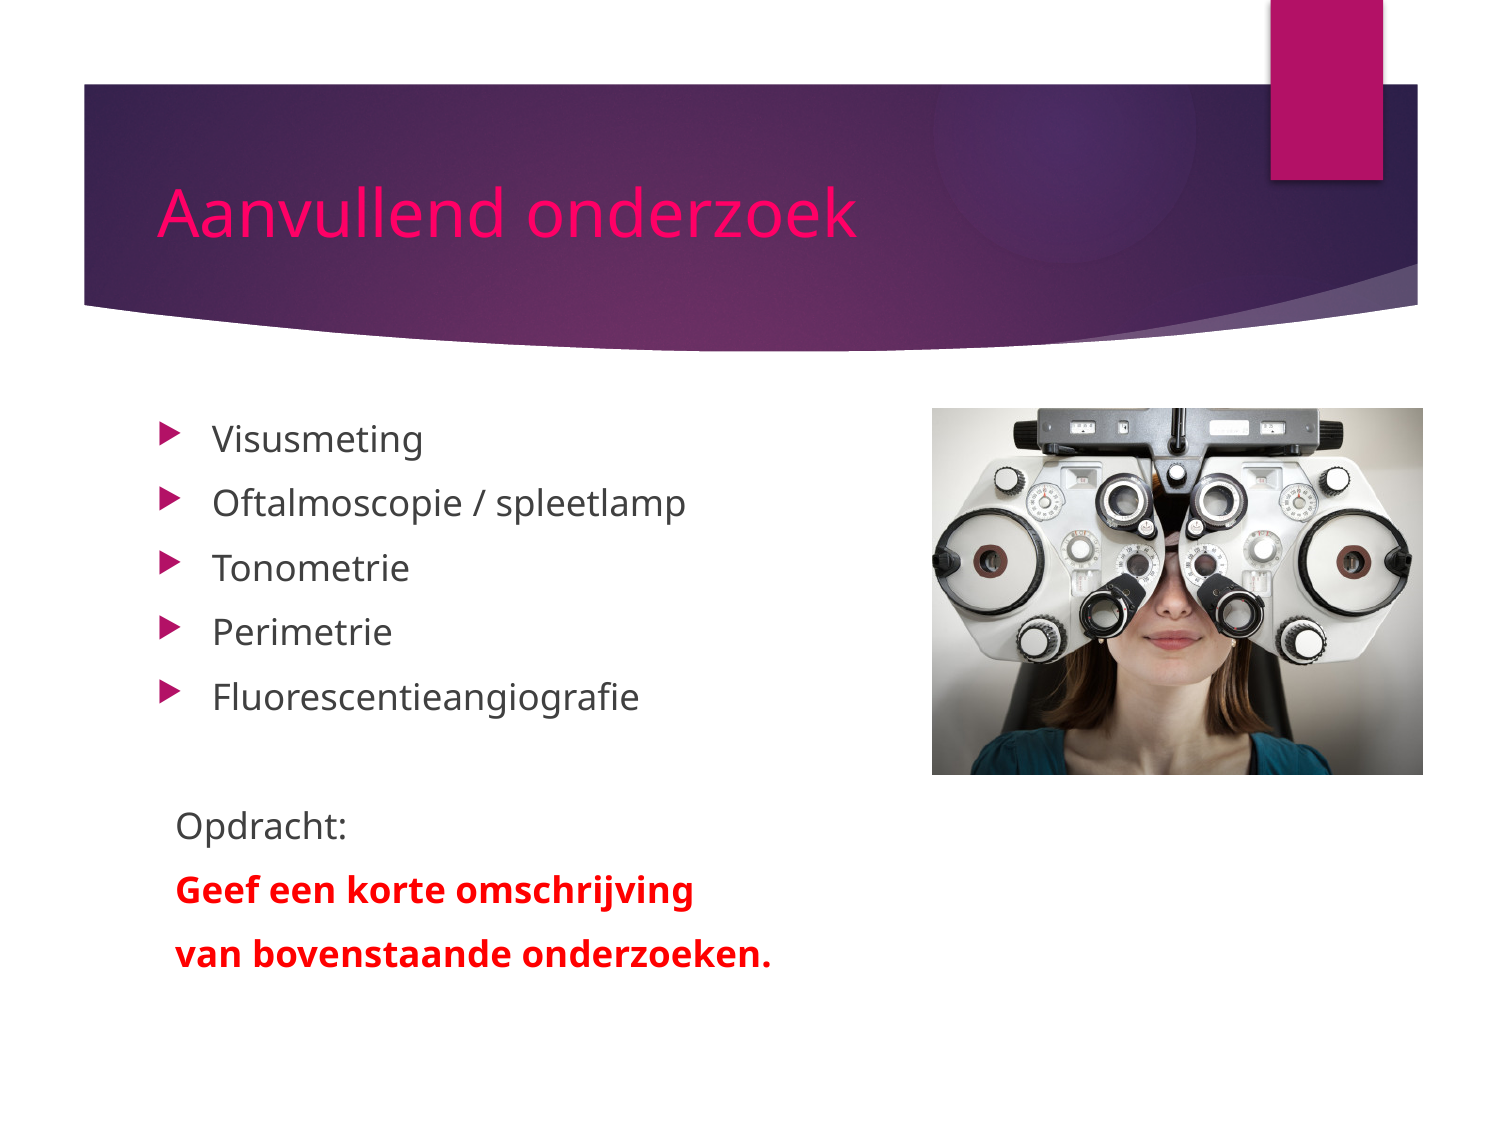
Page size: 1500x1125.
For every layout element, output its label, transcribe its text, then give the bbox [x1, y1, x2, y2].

picture [932, 408, 1423, 776]
title Aanvullend onderzoek [142, 152, 1183, 269]
list Visusmeting Oftalmoscopie / spleetlamp Tonometrie Perimetrie Fluorescentieangiografie Opdracht: Geef een korte omschrijving van bovenstaande onderzoeken. [141, 408, 1183, 988]
